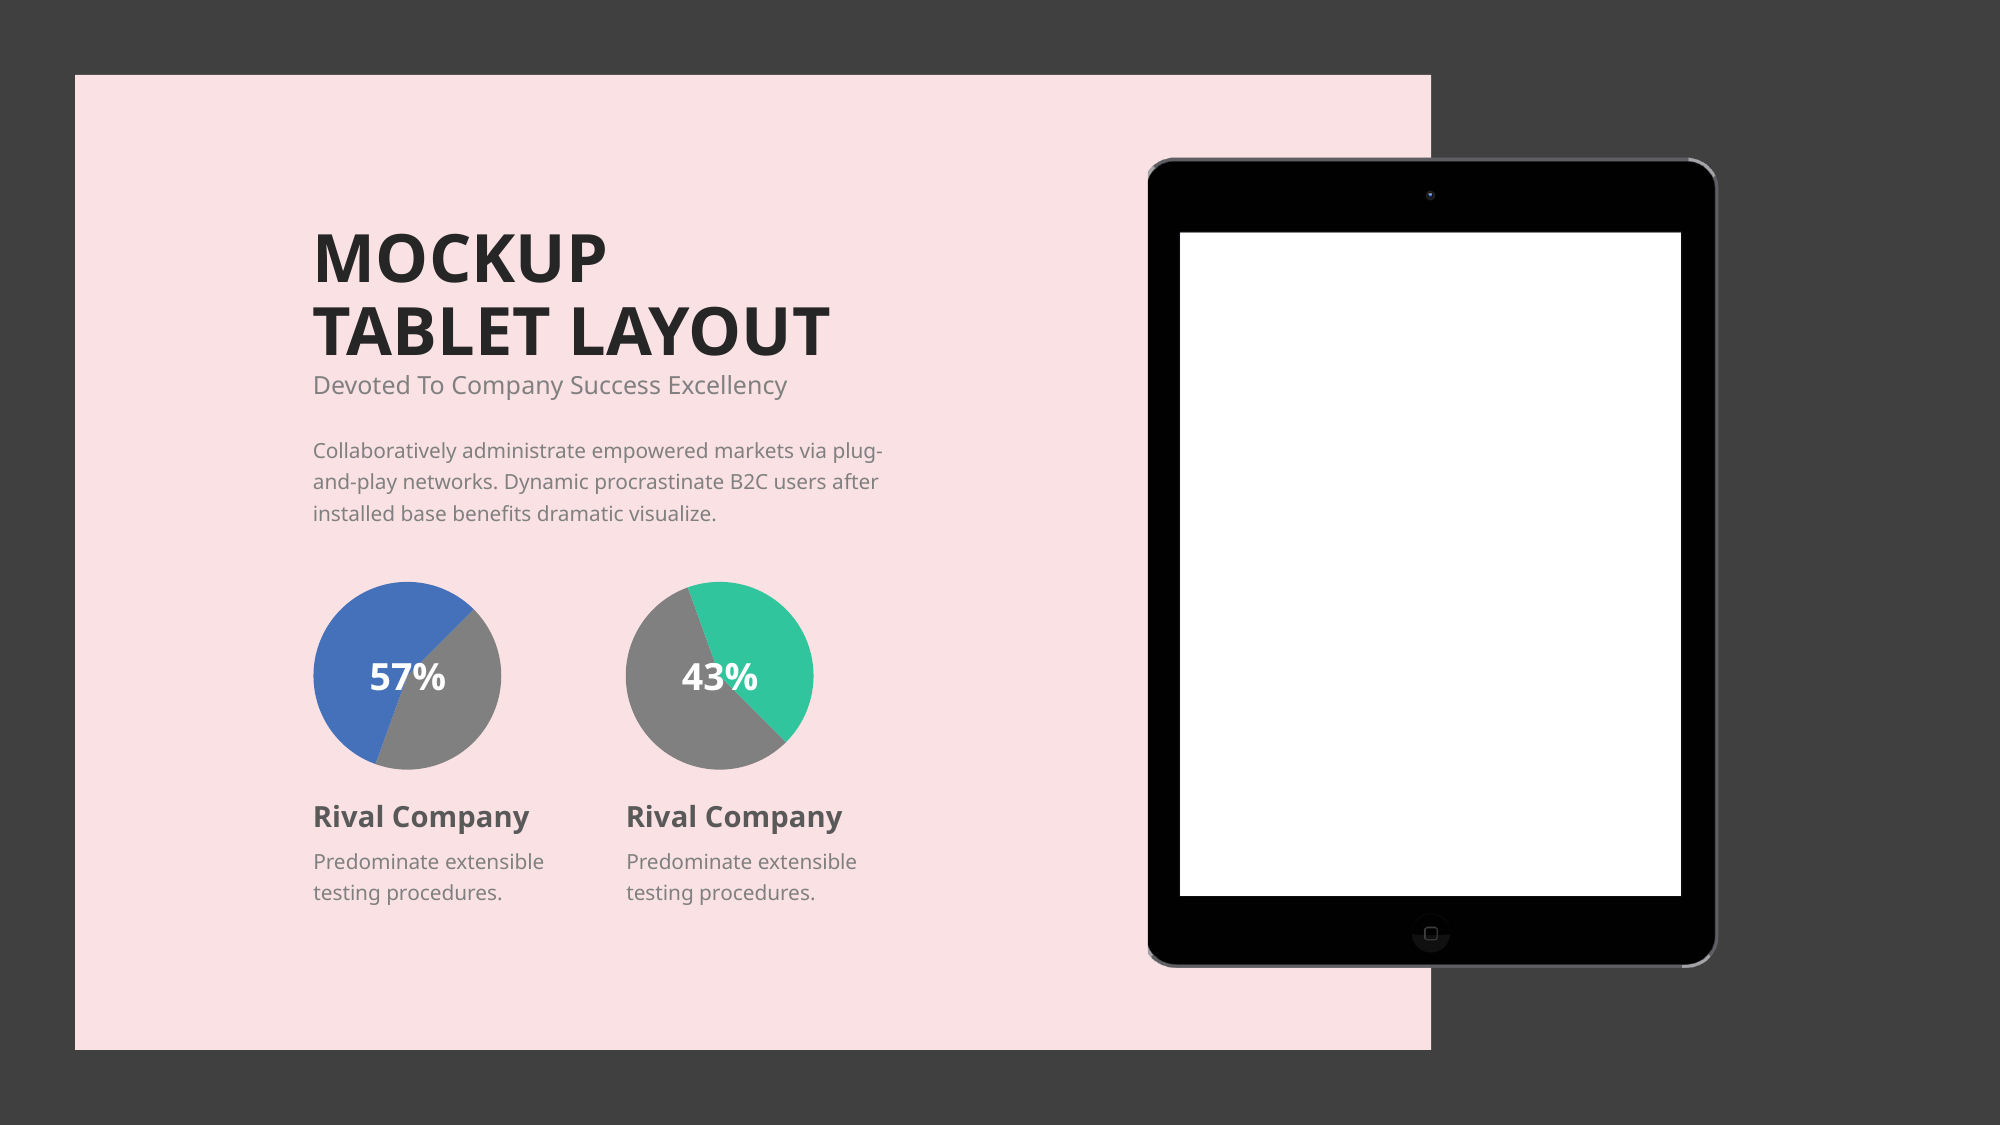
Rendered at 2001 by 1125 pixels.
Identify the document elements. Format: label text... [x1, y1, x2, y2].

text_box MOCKUP TABLET LAYOUT [312, 222, 910, 369]
picture [1147, 157, 1719, 968]
chart [625, 581, 815, 771]
text_box Rival Company [312, 798, 553, 834]
chart [313, 581, 503, 771]
text_box Predominate extensible testing procedures. [313, 842, 554, 905]
text_box [74, 74, 1432, 1051]
text_box Predominate extensible testing procedures. [626, 842, 867, 905]
text_box Rival Company [625, 798, 866, 834]
text_box Devoted To Company Success Excellency [312, 369, 910, 400]
text_box Collaboratively administrate empowered markets via plug-and-play networks. Dynamic procrastinate B2C users after installed base benefits dramatic visualize. [312, 431, 910, 526]
